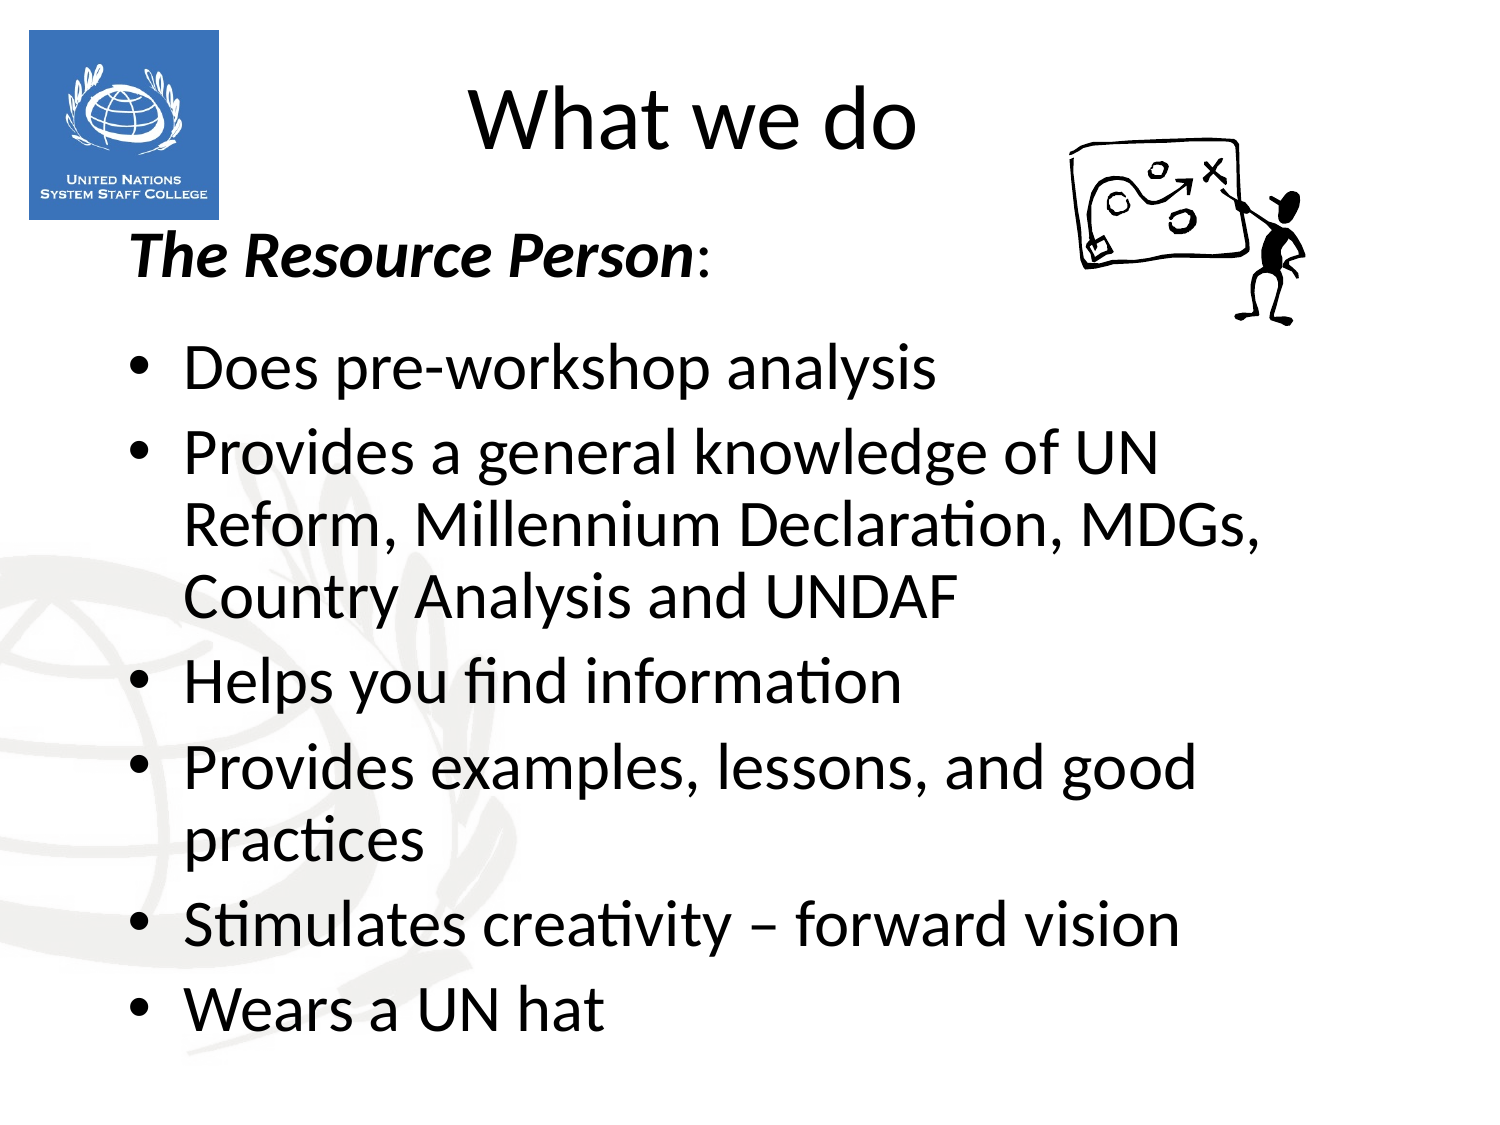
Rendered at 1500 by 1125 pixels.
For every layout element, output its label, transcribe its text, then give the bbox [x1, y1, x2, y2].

picture [29, 30, 219, 220]
list The Resource Person: Does pre-workshop analysis Provides a general knowledge of UN Reform, Millennium Declaration, MDGs, Country Analysis and UNDAF Helps you find information Provides examples, lessons, and good practices Stimulates creativity – forward vision Wears a UN hat [112, 212, 1388, 1051]
picture [1068, 136, 1306, 327]
title What we do [237, 49, 1151, 176]
